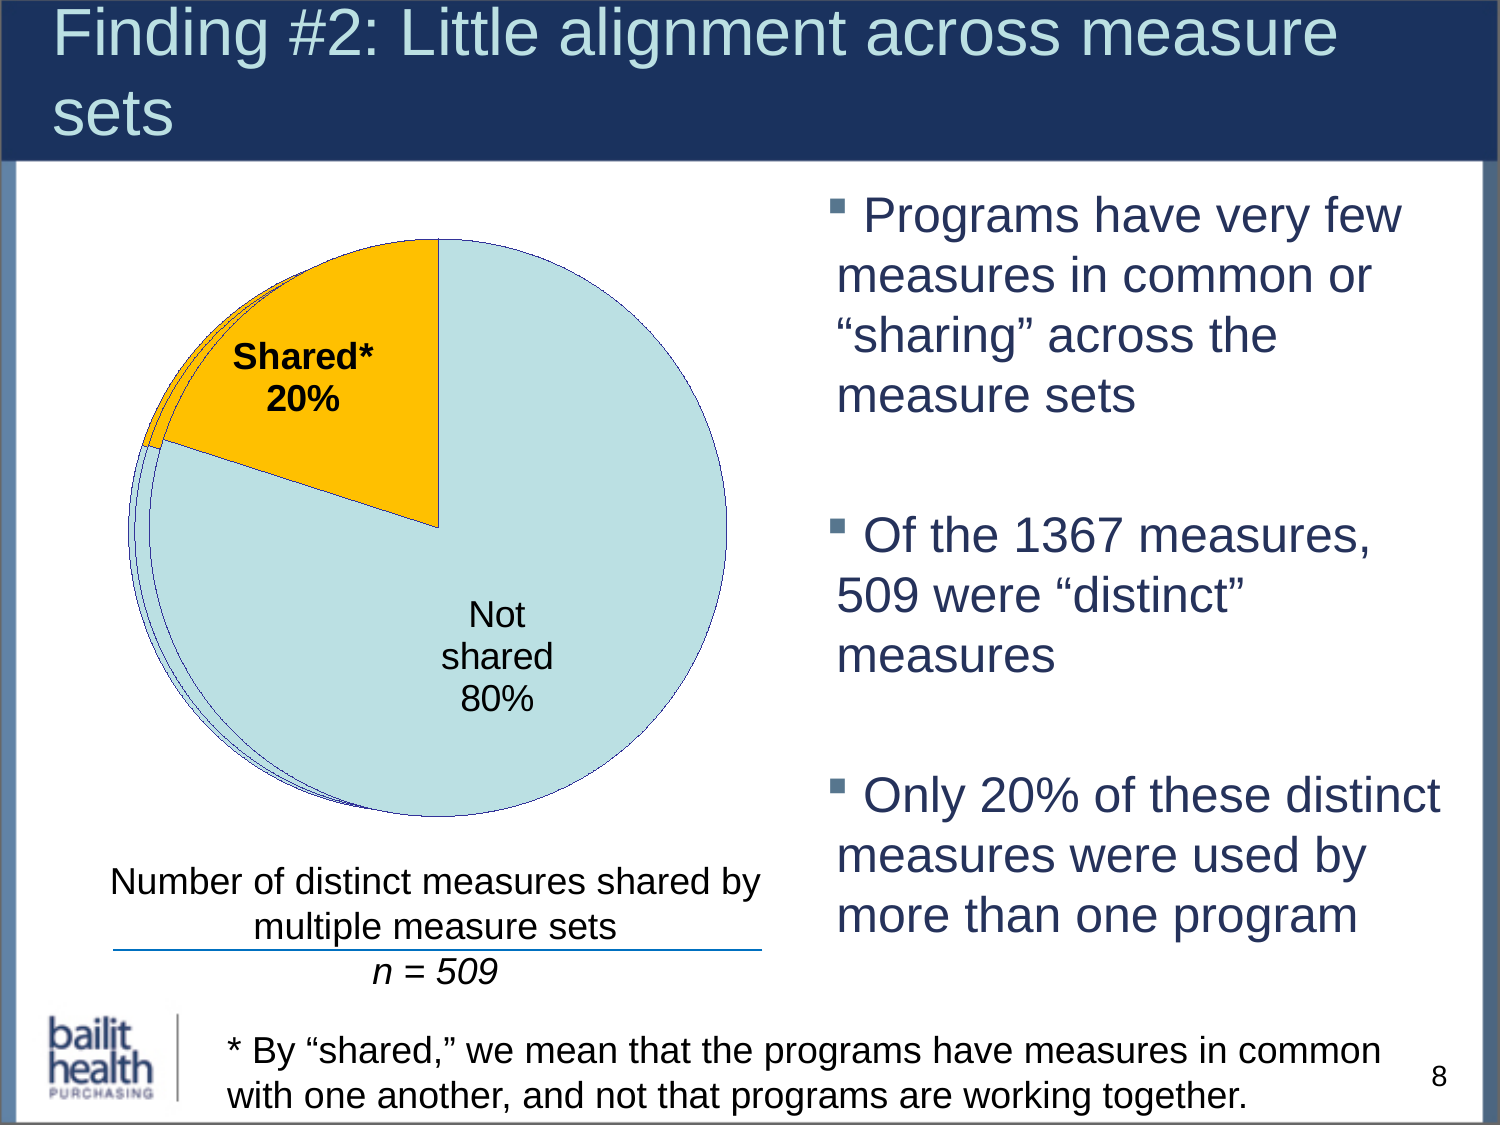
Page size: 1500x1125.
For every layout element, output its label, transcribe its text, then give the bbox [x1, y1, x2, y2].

text_box Number of distinct measures shared by multiple measure sets n = 509 [37, 933, 834, 1000]
chart [0, 174, 956, 926]
picture [0, 0, 1500, 1125]
title Finding #2: Little alignment across measure sets [37, 0, 1426, 163]
slide_number 8 [1400, 1049, 1463, 1088]
list Programs have very few measures in common or “sharing” across the measure sets Of the 1367 measures, 509 were “distinct” measures Only 20% of these distinct measures were used by more than one program [911, 174, 1476, 889]
text_box * By “shared,” we mean that the programs have measures in common with one another, and not that programs are working together. [212, 1018, 1400, 1124]
